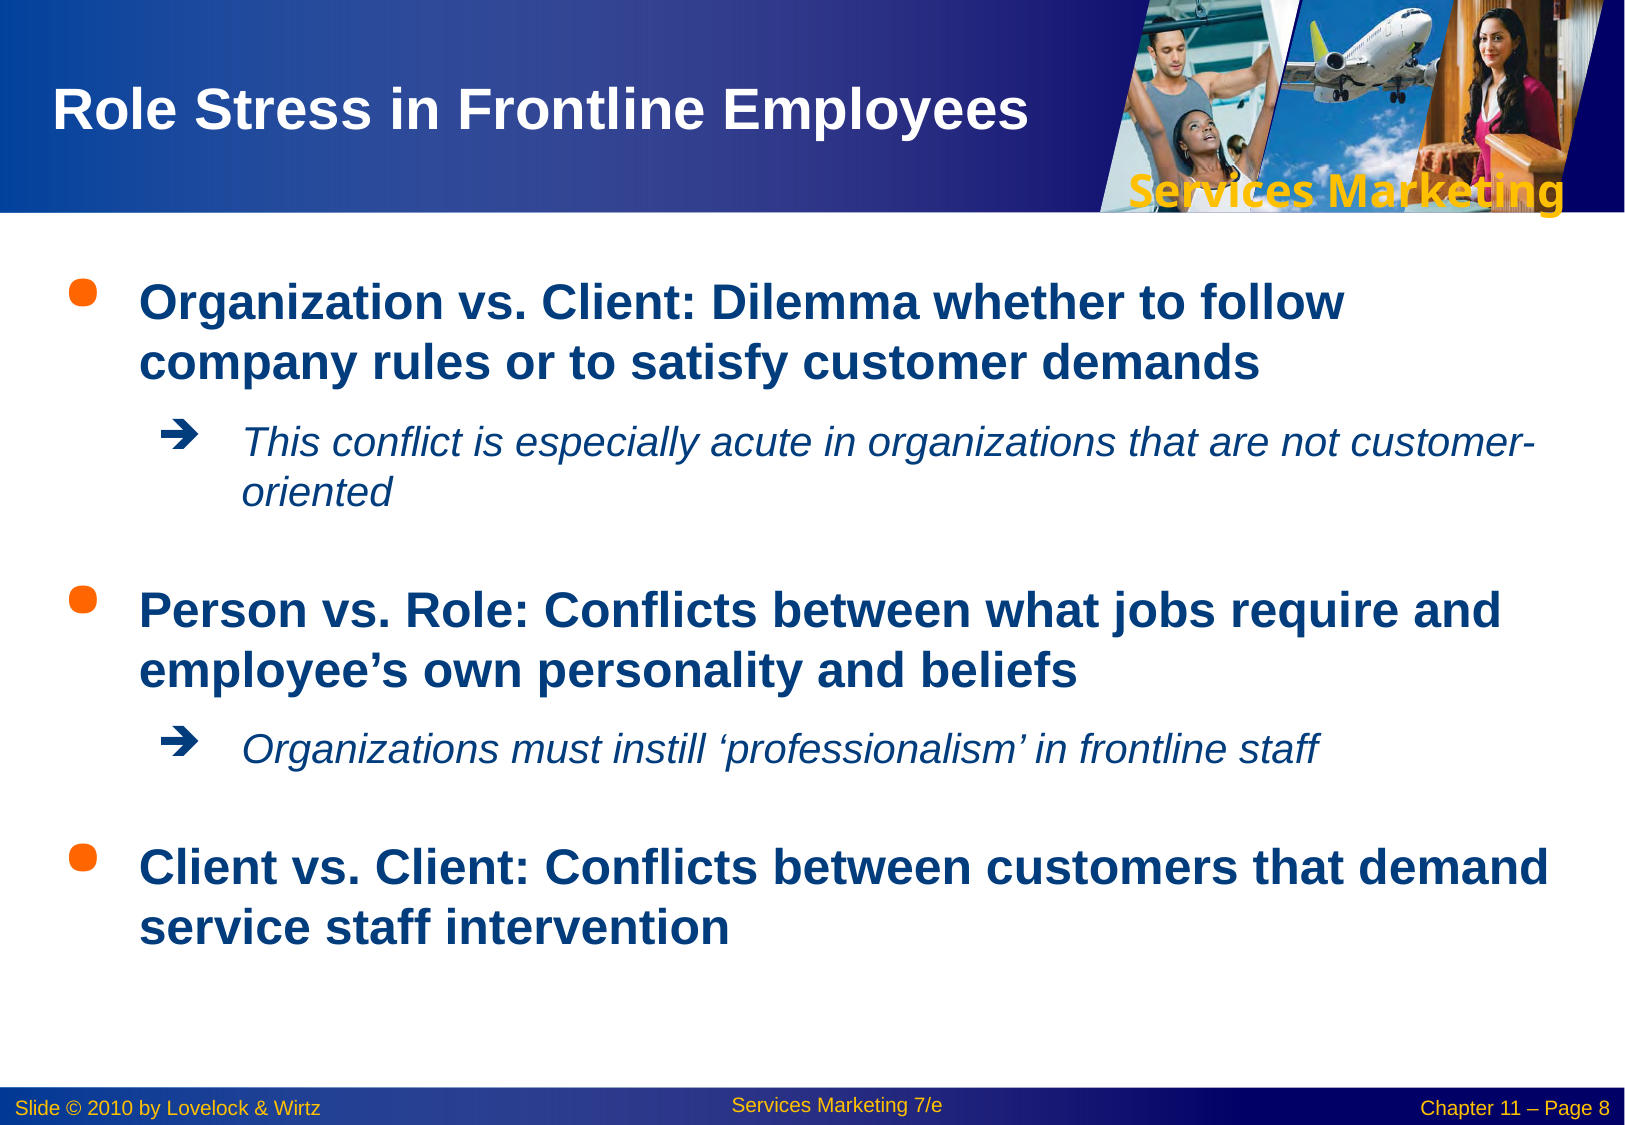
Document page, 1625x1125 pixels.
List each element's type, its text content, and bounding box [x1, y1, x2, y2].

list Organization vs. Client: Dilemma whether to follow company rules or to satisfy customer demands This conflict is especially acute in organizations that are not customer- oriented Person vs. Role: Conflicts between what jobs require and employee’s own personality and beliefs Organizations must instill ‘professionalism’ in frontline staff Client vs. Client: Conflicts between customers that demand service staff intervention [49, 261, 1588, 1051]
title Role Stress in Frontline Employees [36, 37, 1088, 176]
picture [1100, 0, 1604, 213]
picture [1546, 187, 1556, 202]
picture [1162, 186, 1172, 192]
